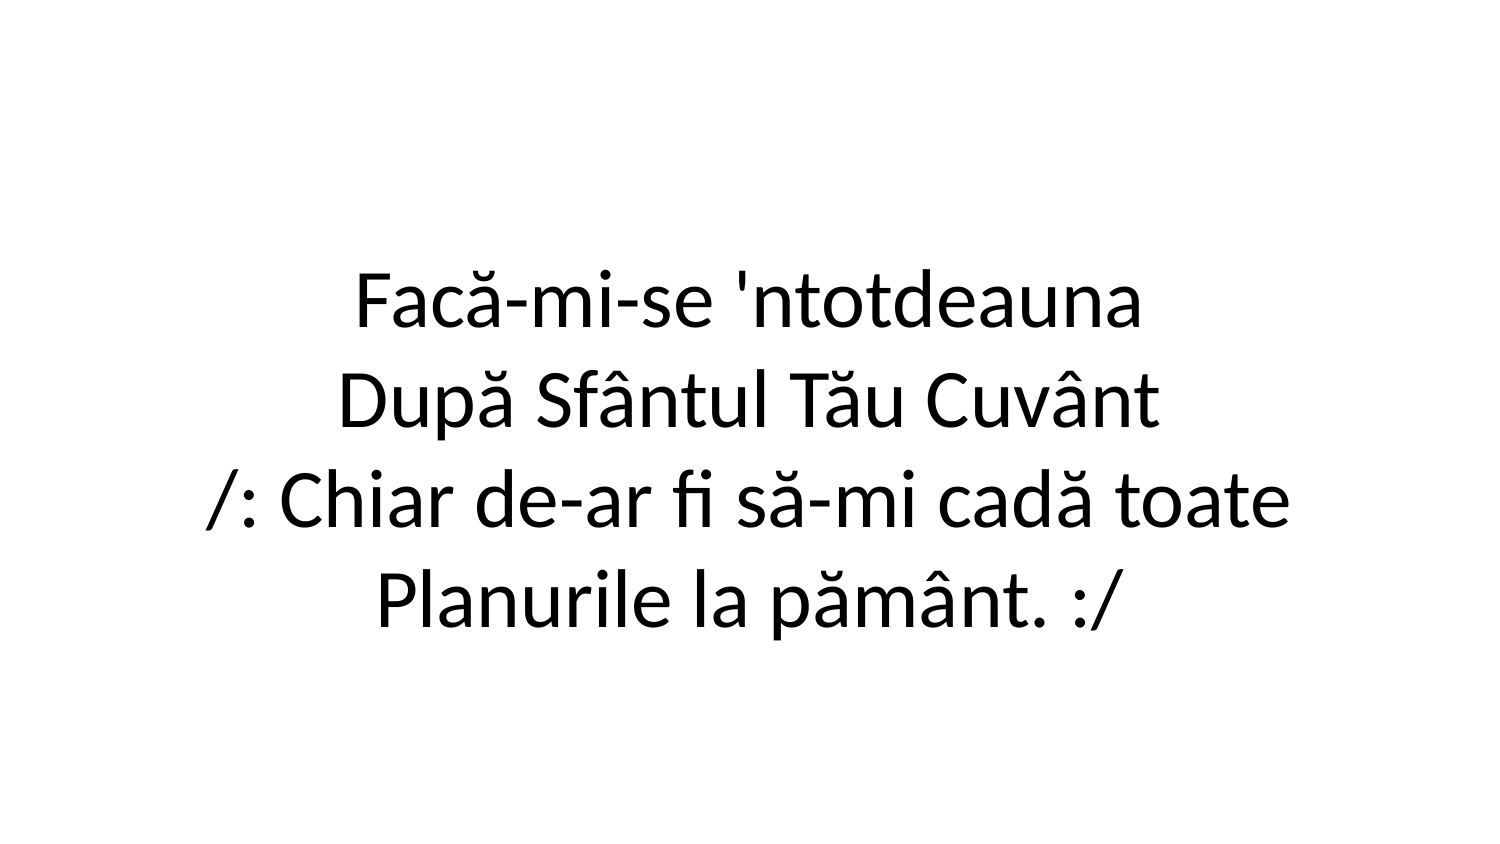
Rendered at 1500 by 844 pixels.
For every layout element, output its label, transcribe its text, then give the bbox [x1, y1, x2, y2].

text_box Facă-mi-se 'ntotdeauna După Sfântul Tău Cuvânt /: Chiar de-ar fi să-mi cadă toate Planurile la pământ. :/ [191, 192, 1309, 652]
